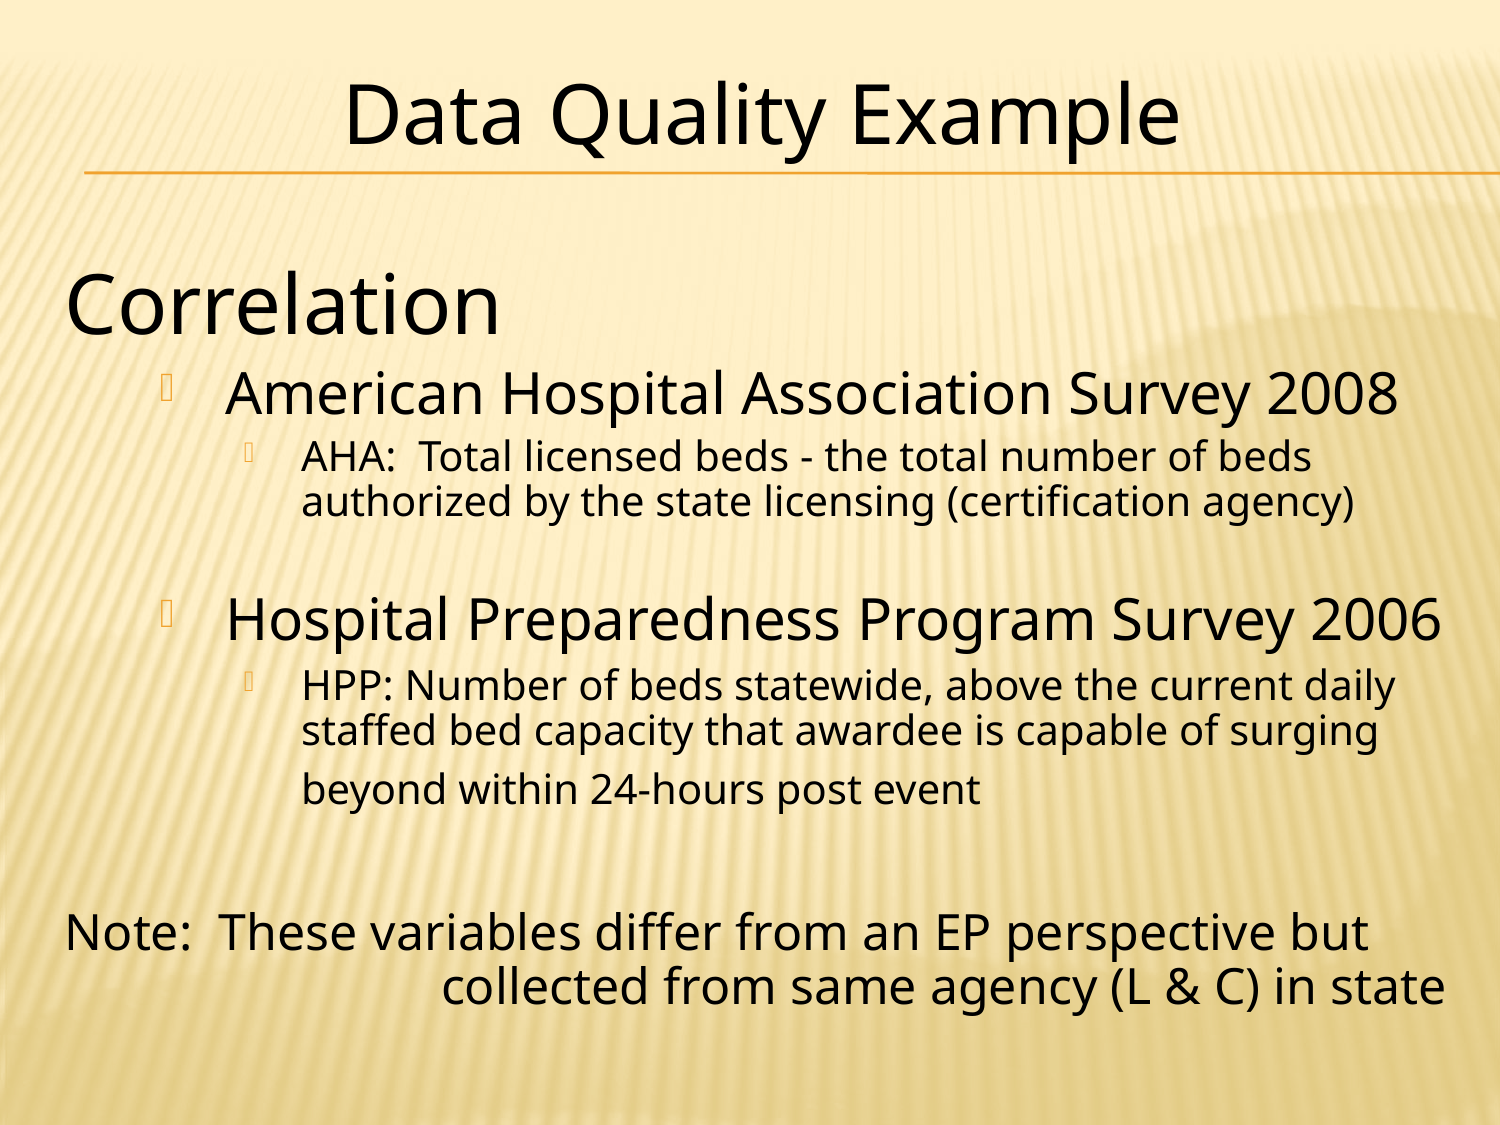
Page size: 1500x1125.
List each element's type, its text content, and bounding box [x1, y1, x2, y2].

title Data Quality Example [50, 30, 1475, 169]
list Correlation American Hospital Association Survey 2008 AHA: Total licensed beds - the total number of beds authorized by the state licensing (certification agency) Hospital Preparedness Program Survey 2006 HPP: Number of beds statewide, above the current daily staffed bed capacity that awardee is capable of surging beyond within 24-hours post event Note: These variables differ from an EP perspective but collected from same agency (L & C) in state [49, 254, 1476, 998]
